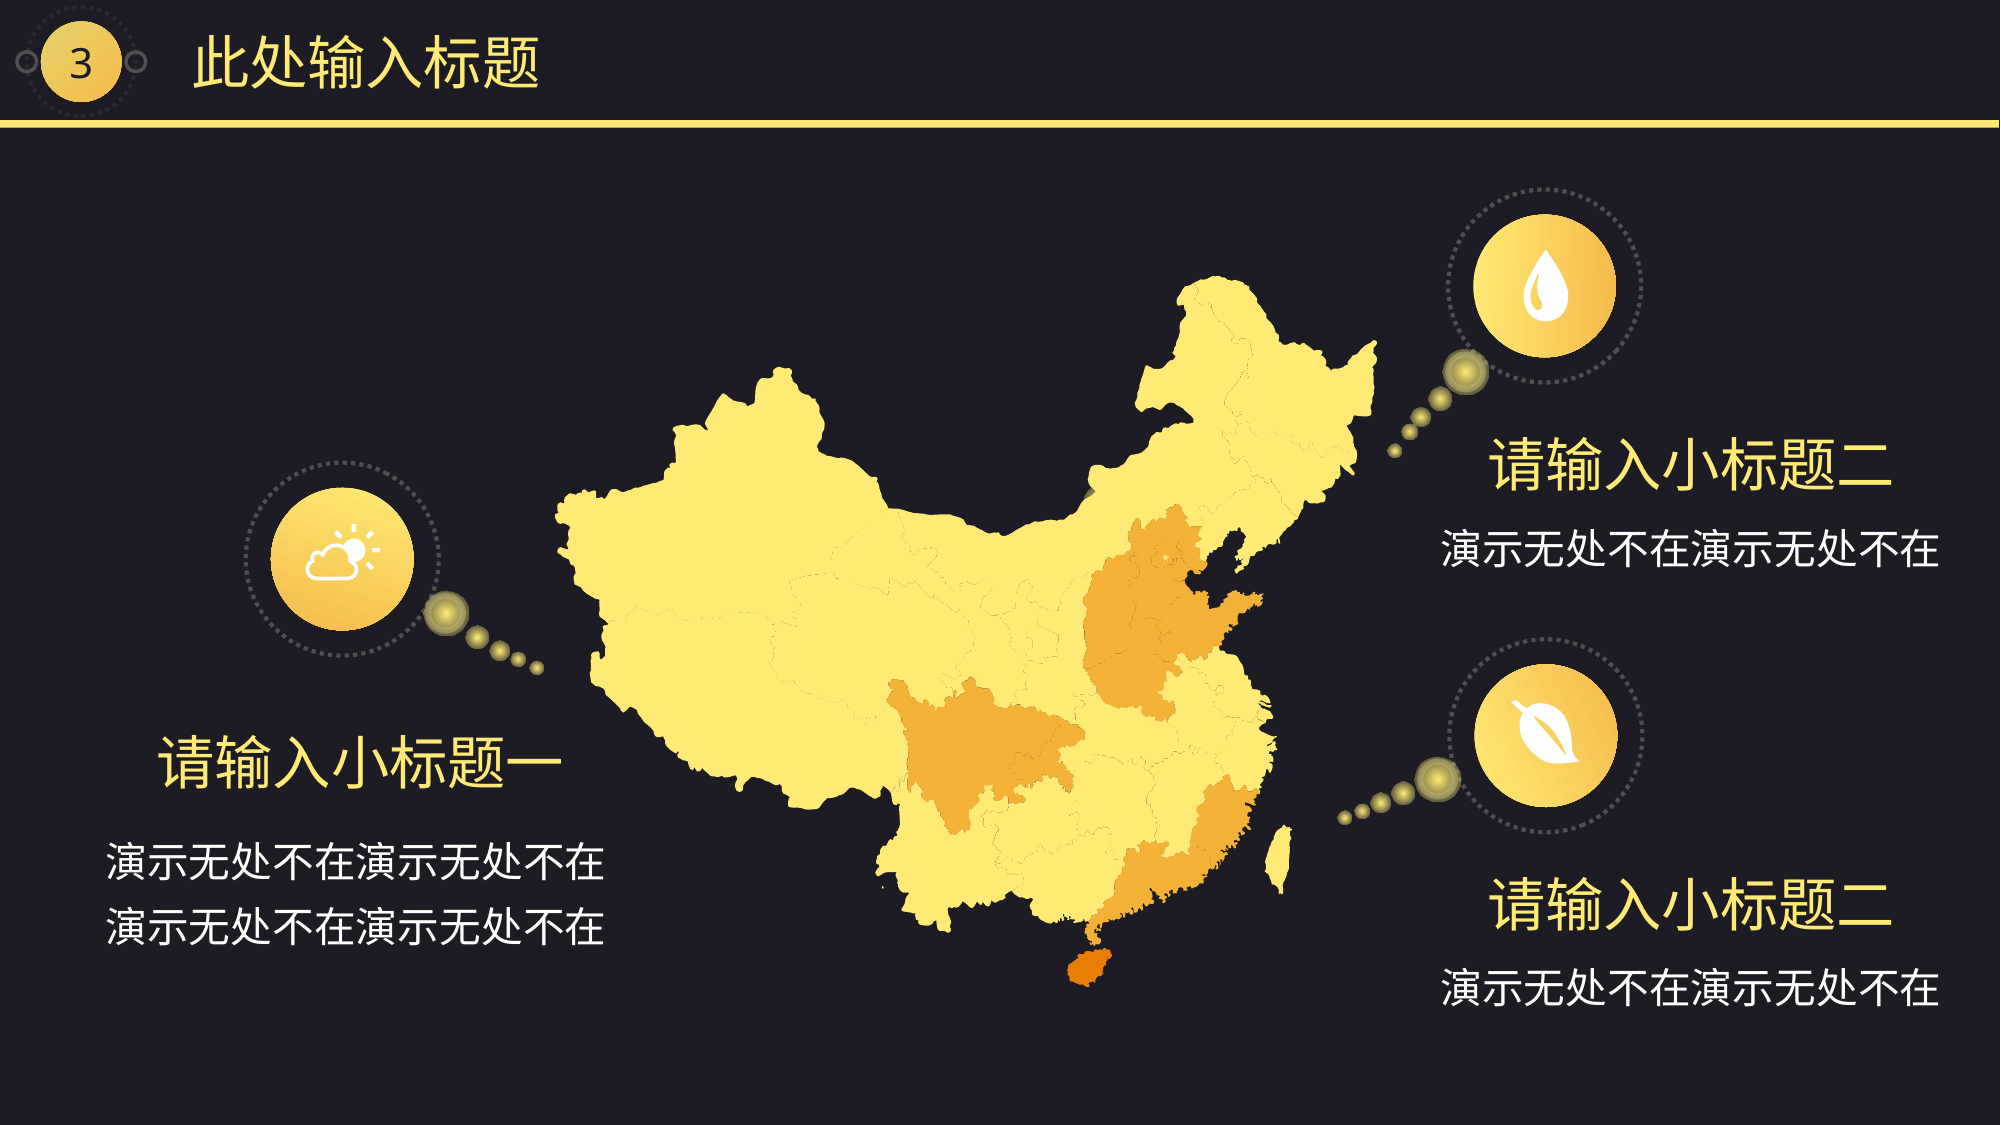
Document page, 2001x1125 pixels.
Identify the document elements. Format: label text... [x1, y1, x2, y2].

text_box [488, 639, 511, 662]
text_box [305, 523, 381, 581]
text_box [528, 659, 545, 676]
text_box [1434, 184, 1628, 418]
text_box [457, 592, 470, 635]
text_box [463, 624, 490, 650]
text_box [1386, 442, 1403, 459]
text_box [1409, 406, 1432, 428]
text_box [263, 451, 457, 686]
text_box 演示无处不在演示无处不在演示无处不在演示无处不在 [90, 813, 555, 958]
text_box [1430, 626, 1624, 860]
text_box 请输入小标题二 [1470, 860, 1912, 946]
text_box [1377, 791, 1392, 814]
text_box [555, 275, 1377, 988]
text_box 此处输入标题 [176, 18, 808, 104]
text_box 演示无处不在演示无处不在 [1425, 954, 1957, 1019]
text_box [1427, 387, 1434, 410]
text_box 请输入小标题一 [139, 718, 555, 804]
text_box 演示无处不在演示无处不在 [1425, 515, 1957, 580]
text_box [26, 0, 136, 128]
text_box [1400, 423, 1419, 441]
text_box [0, 119, 2000, 129]
text_box [508, 650, 527, 668]
text_box [1413, 756, 1430, 802]
text_box [1390, 780, 1416, 806]
text_box 请输入小标题二 [1470, 421, 1912, 506]
